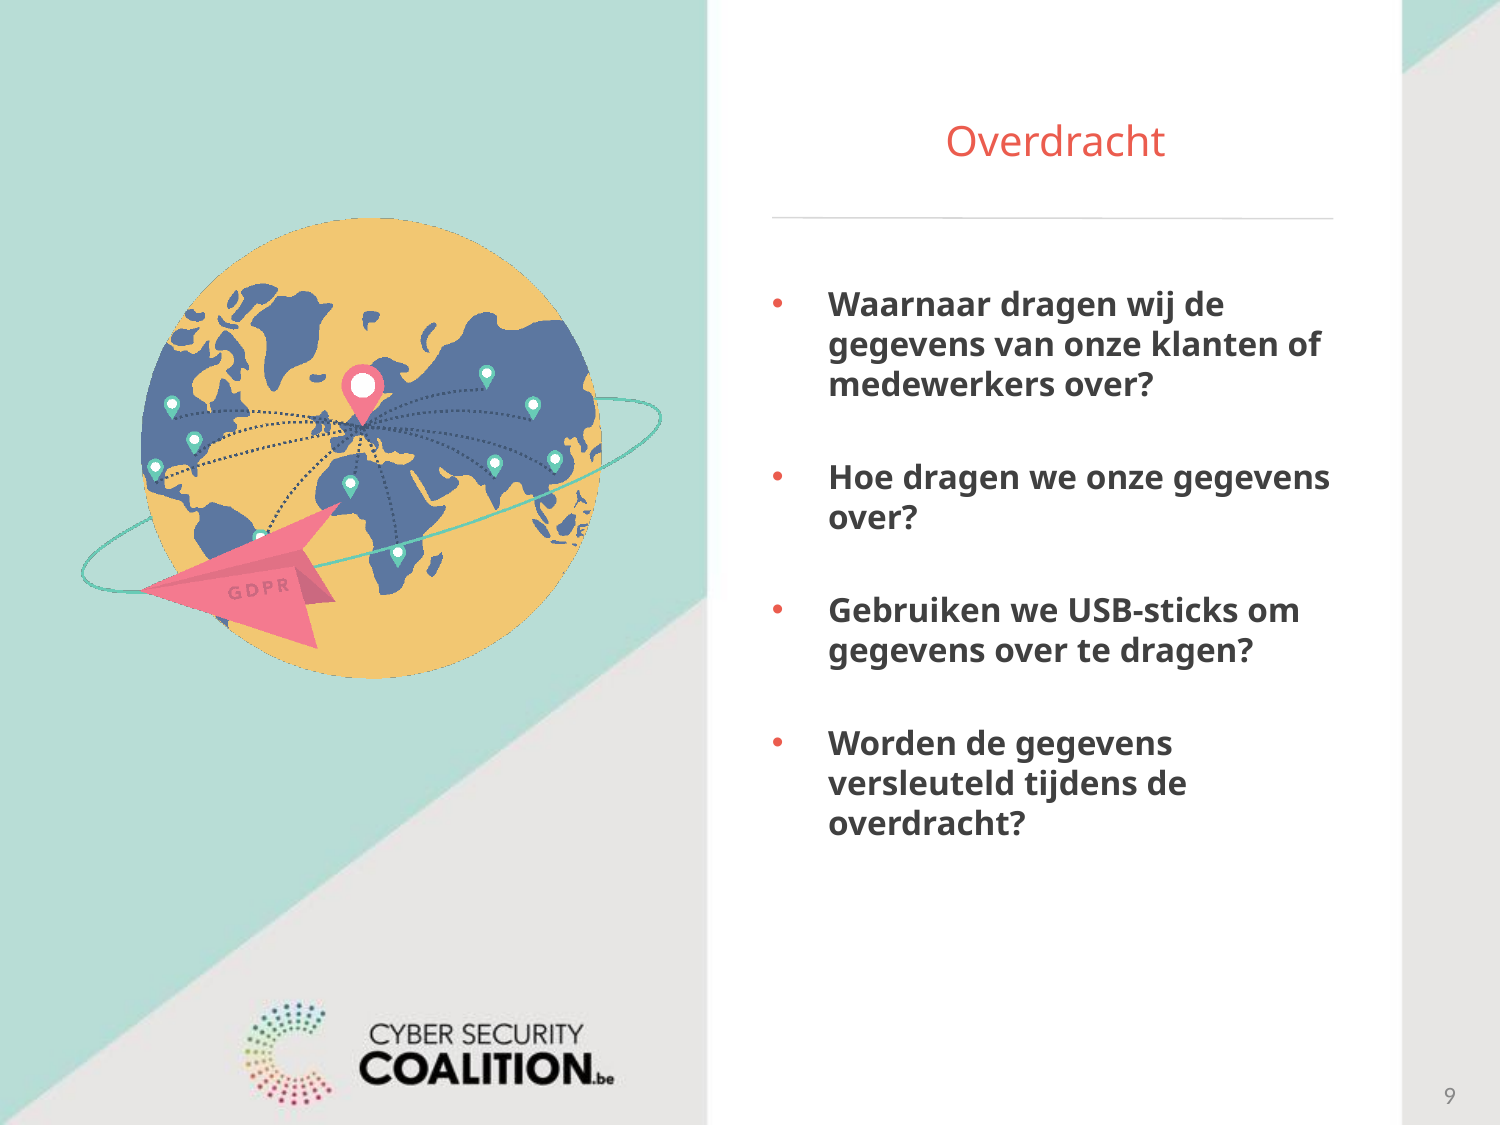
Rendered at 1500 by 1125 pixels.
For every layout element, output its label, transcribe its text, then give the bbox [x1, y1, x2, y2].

picture [0, 0, 1500, 1125]
list Waarnaar dragen wij de gegevens van onze klanten of medewerkers over? Hoe dragen we onze gegevens over? Gebruiken we USB-sticks om gegevens over te dragen? Worden de gegevens versleuteld tijdens de overdracht? [756, 275, 1349, 1018]
title Overdracht [750, 92, 1362, 188]
slide_number ‹#› [1400, 1063, 1500, 1125]
